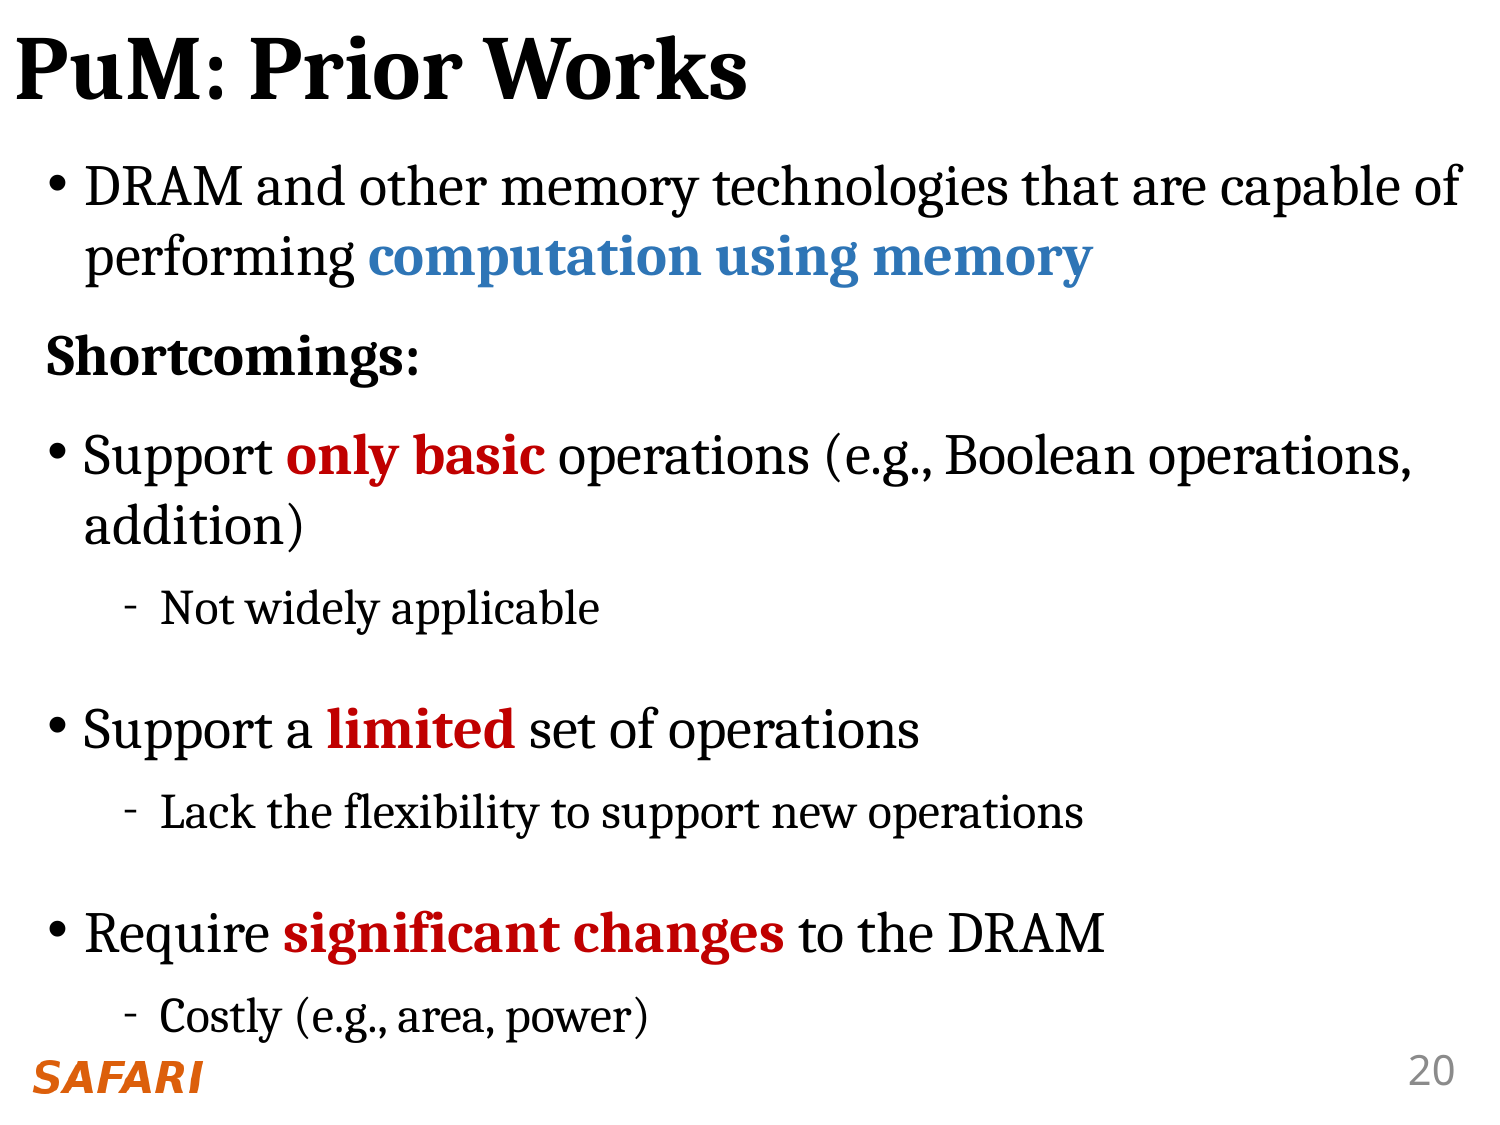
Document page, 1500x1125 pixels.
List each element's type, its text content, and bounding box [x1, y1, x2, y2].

title PuM: Prior Works [0, 13, 1475, 135]
picture [31, 1051, 209, 1104]
text_box DRAM and other memory technologies that are capable of performing computation using memory Shortcomings: Support only basic operations (e.g., Boolean operations, addition) Not widely applicable Support a limited set of operations Lack the flexibility to support new operations Require significant changes to the DRAM Costly (e.g., area, power) [32, 140, 1480, 1082]
